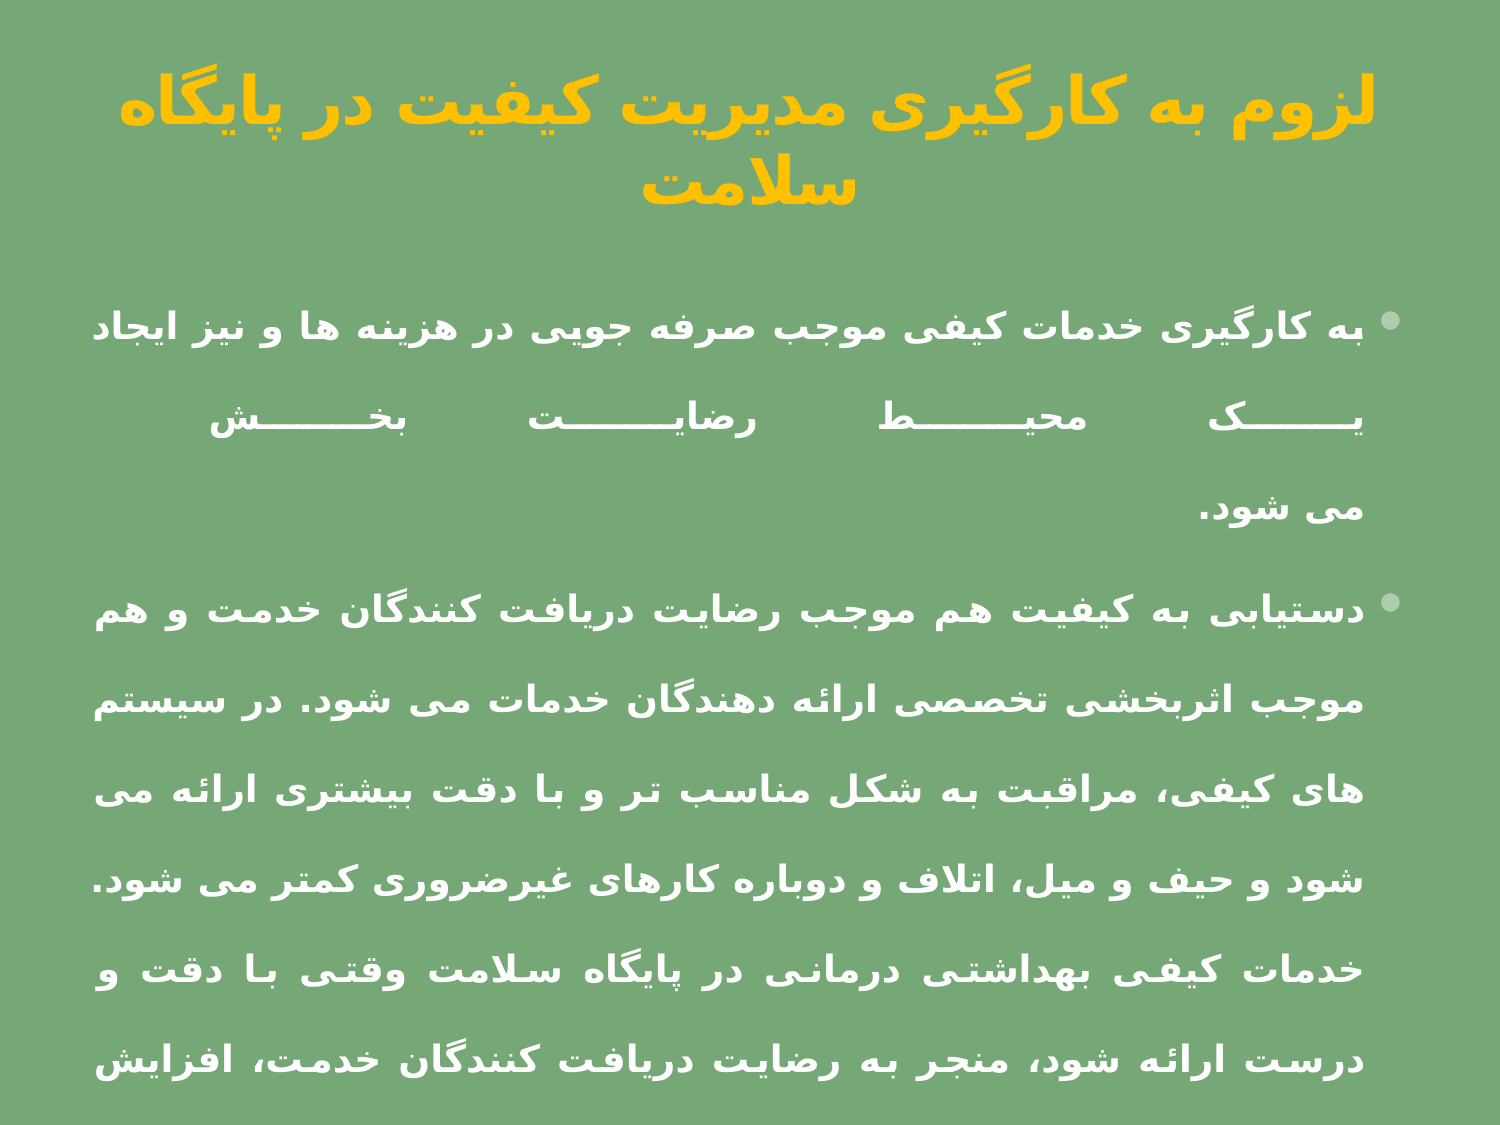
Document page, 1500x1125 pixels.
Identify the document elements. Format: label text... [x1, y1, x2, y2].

title لزوم به کارگیری مدیریت کیفیت در پایگاه سلامت [74, 24, 1425, 225]
list به کارگیری خدمات کیفی موجب صرفه جویی در هزینه ها و نیز ایجاد یک محیط رضایت بخش می شود. دستیابی به کیفیت هم موجب رضایت دریافت کنندگان خدمت و هم موجب اثربخشی تخصصی ارائه دهندگان خدمات می شود. در سیستم های کیفی، مراقبت به شکل مناسب تر و با دقت بیشتری ارائه می شود و حیف و میل، اتلاف و دوباره کارهای غیرضروری کمتر می شود. خدمات کیفی بهداشتی درمانی در پایگاه سلامت وقتی با دقت و درست ارائه شود، منجر به رضایت دریافت کنندگان خدمت، افزایش روحیه مراقبان سلامت و کاهش هزینه های ارائه خدمات بهداشتی درمانی می شود. [75, 249, 1425, 1000]
